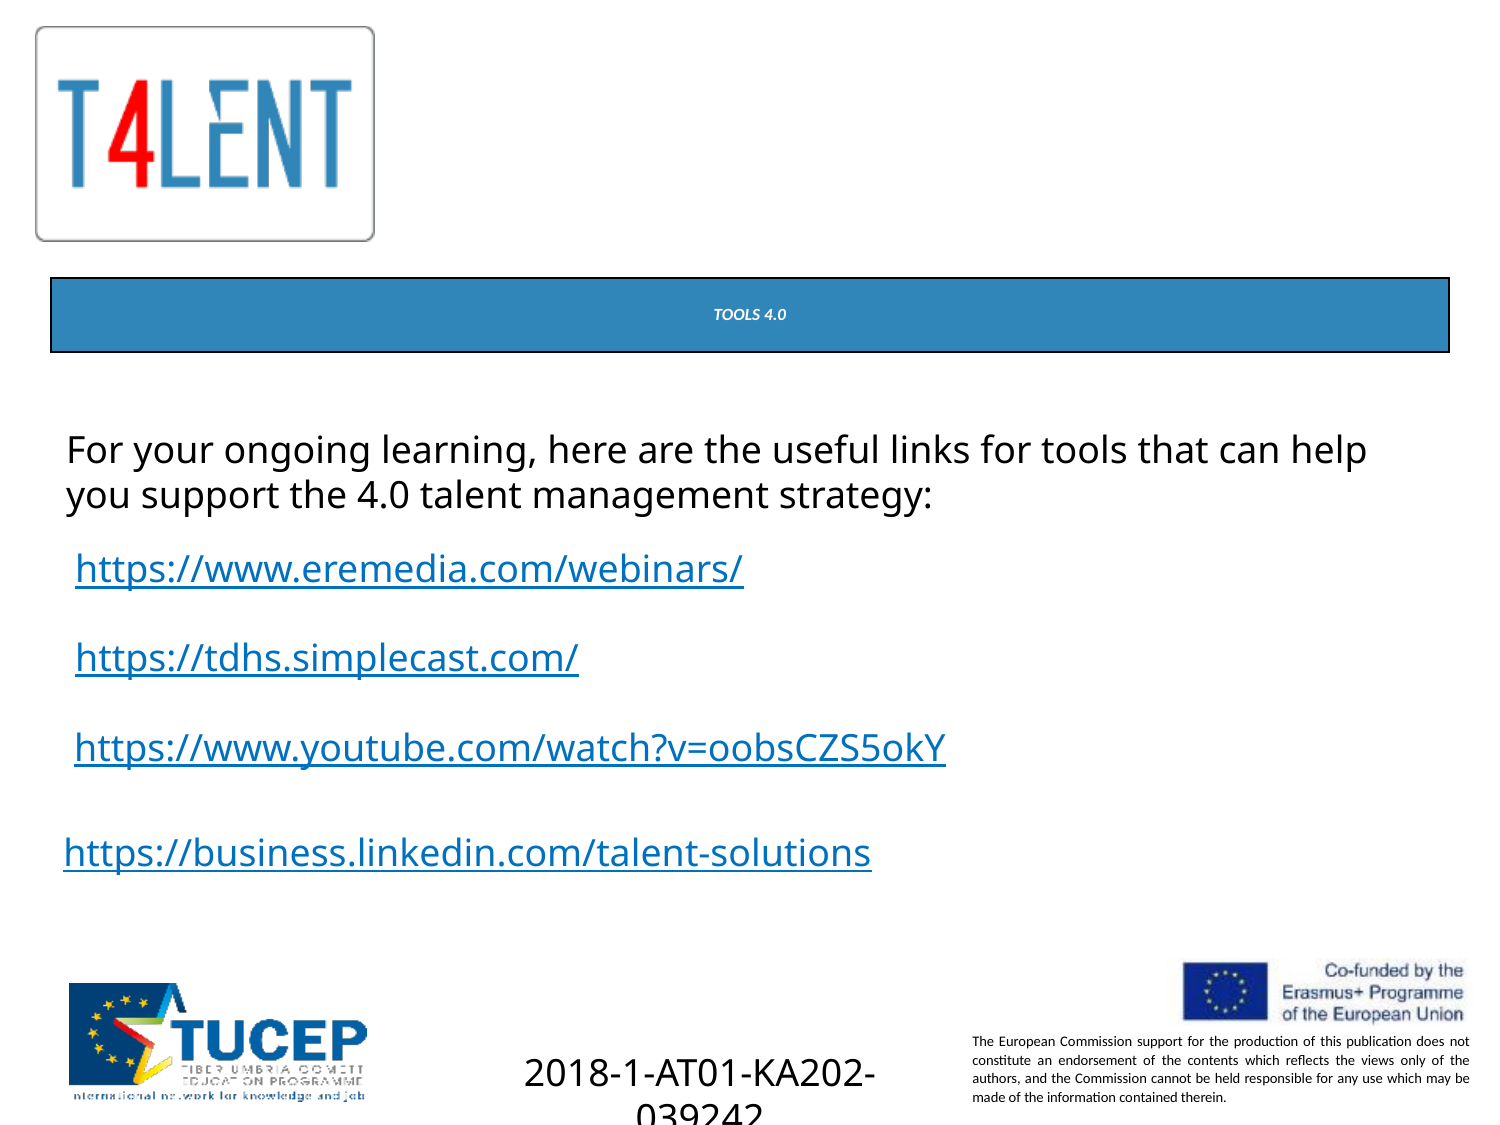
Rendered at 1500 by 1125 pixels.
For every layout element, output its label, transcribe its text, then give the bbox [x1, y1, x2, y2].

picture [1166, 958, 1478, 1026]
text_box https://www.youtube.com/watch?v=oobsCZS5okY [48, 712, 965, 779]
title TOOLS 4.0 [51, 278, 1449, 353]
text_box https://tdhs.simplecast.com/ [60, 626, 613, 693]
text_box https://business.linkedin.com/talent-solutions [48, 821, 965, 888]
picture [35, 26, 375, 242]
text_box 2018-1-AT01-KA202-039242 [454, 1040, 946, 1125]
picture [68, 983, 368, 1102]
subtitle For your ongoing learning, here are the useful links for tools that can help you support the 4.0 talent management strategy: [51, 410, 1449, 529]
text_box https://www.eremedia.com/webinars/ [60, 537, 774, 604]
